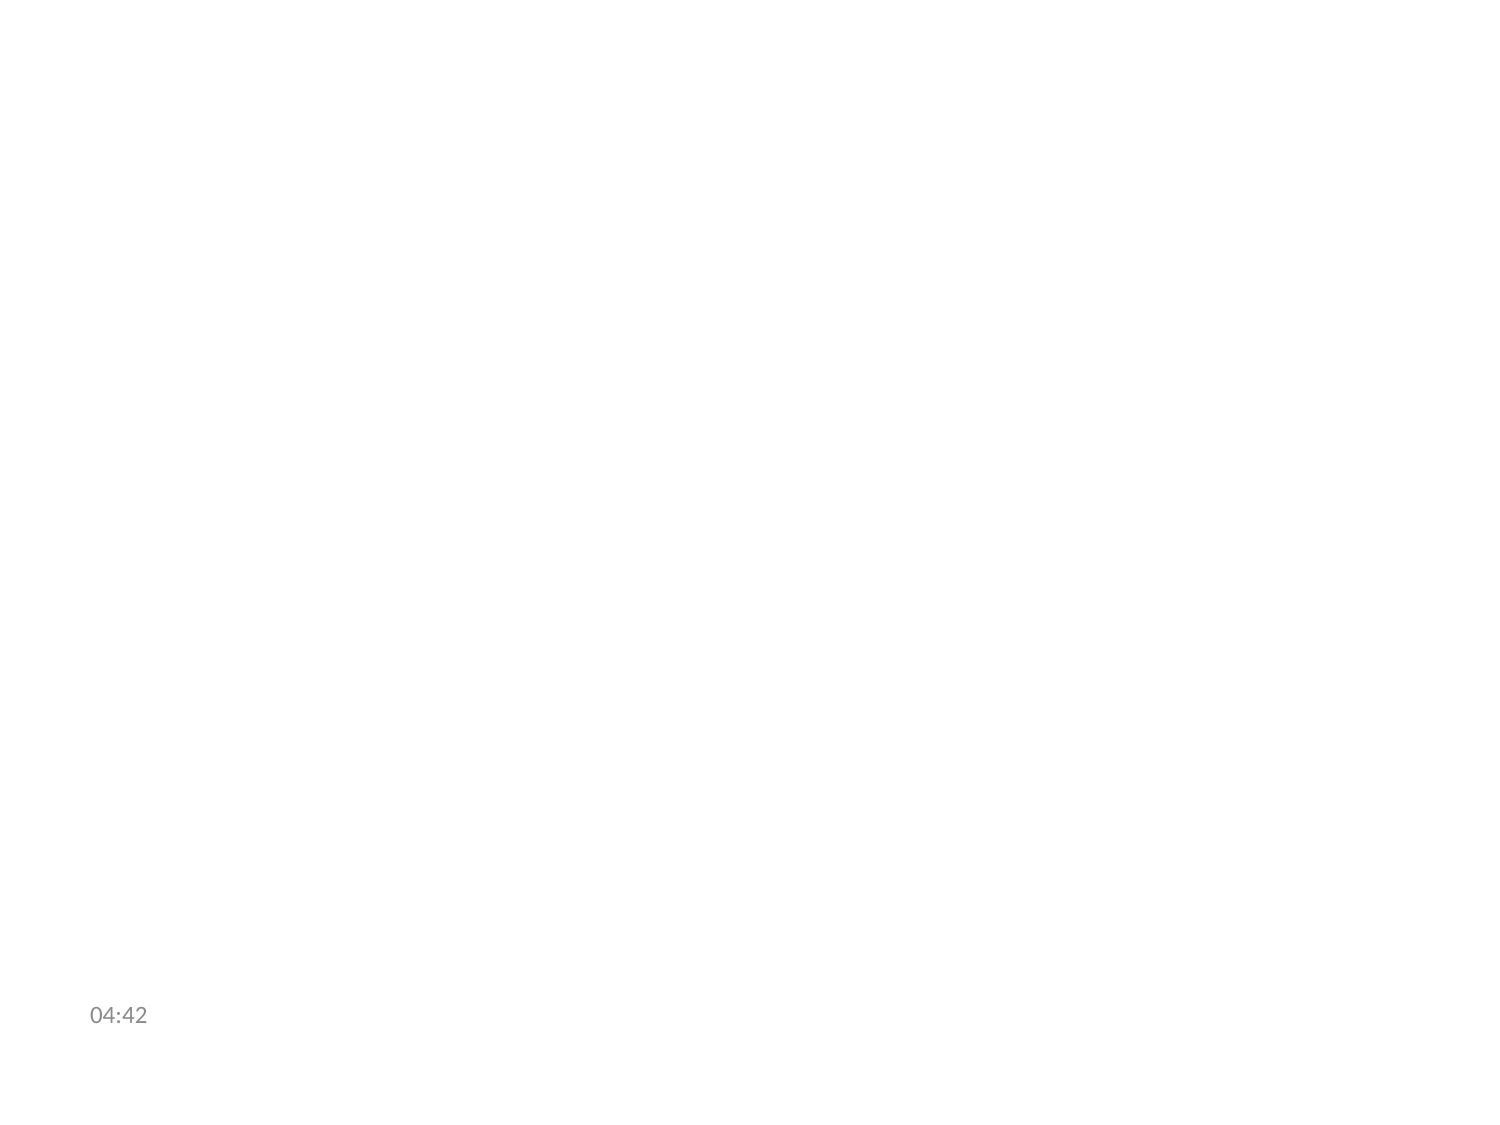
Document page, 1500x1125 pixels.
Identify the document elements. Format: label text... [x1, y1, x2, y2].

text_box 15:35 [75, 983, 425, 1044]
